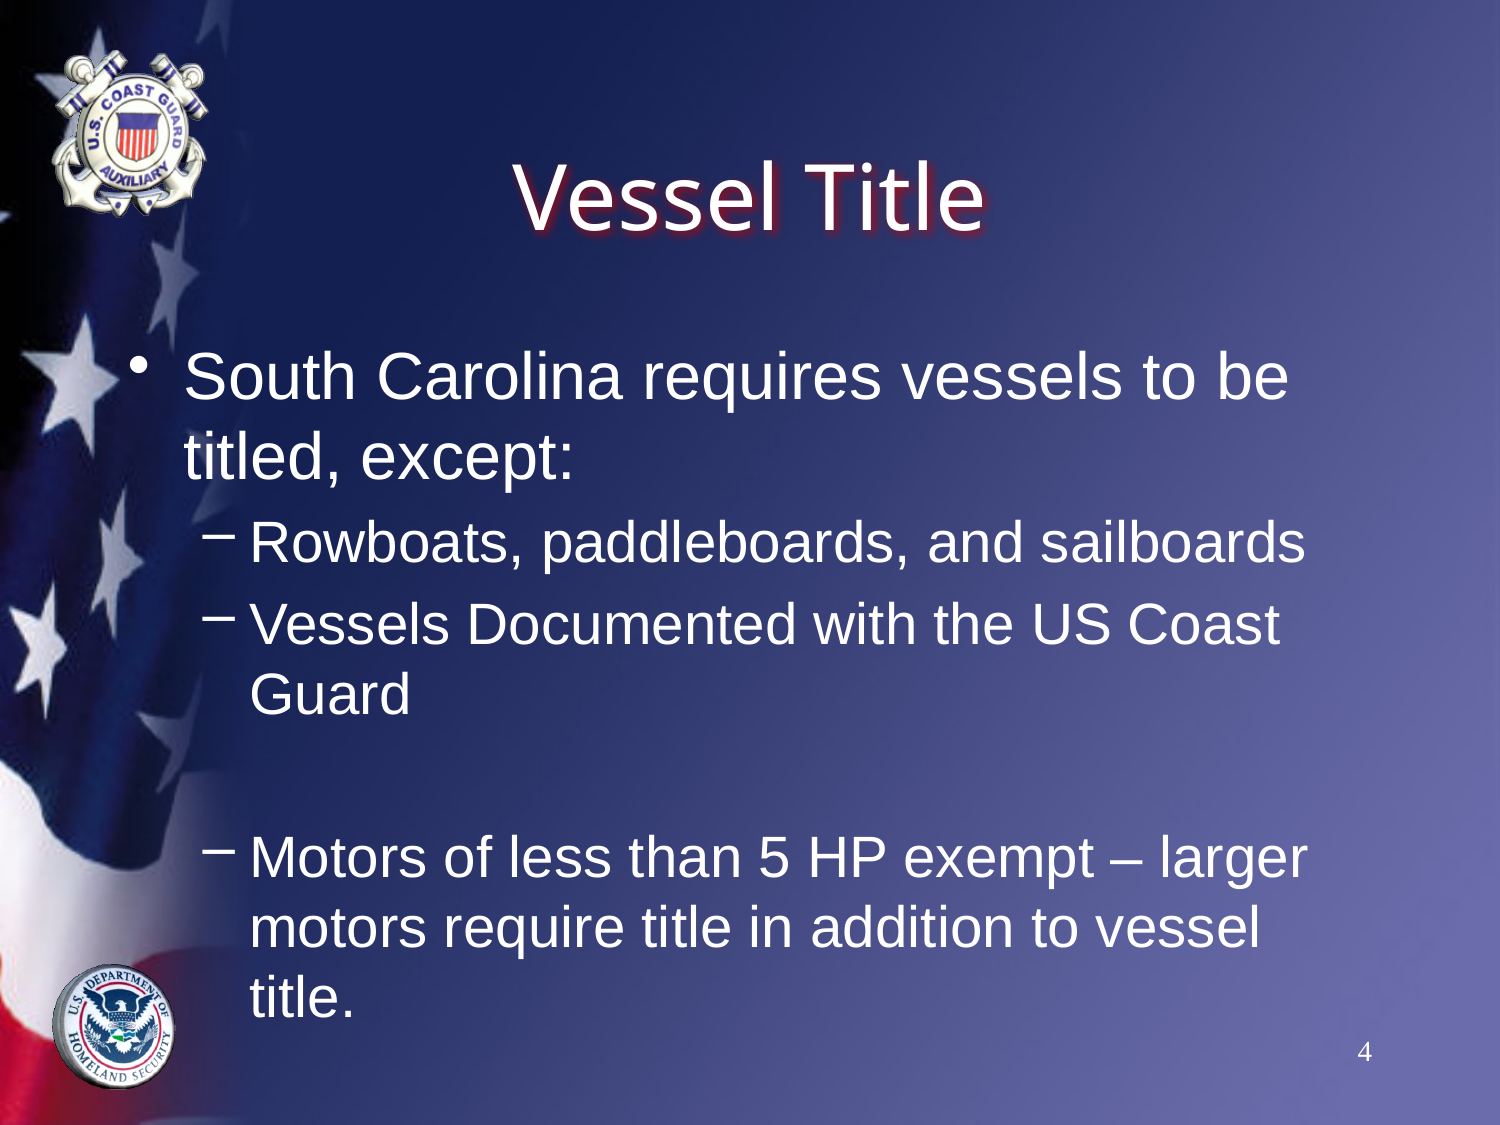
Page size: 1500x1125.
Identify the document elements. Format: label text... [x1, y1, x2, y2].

slide_number 4 [1074, 1025, 1388, 1100]
list South Carolina requires vessels to be titled, except: Rowboats, paddleboards, and sailboards Vessels Documented with the US Coast Guard Motors of less than 5 HP exempt – larger motors require title in addition to vessel title. [112, 324, 1388, 1000]
picture [0, 0, 1500, 1125]
title Vessel Title [112, 99, 1388, 288]
